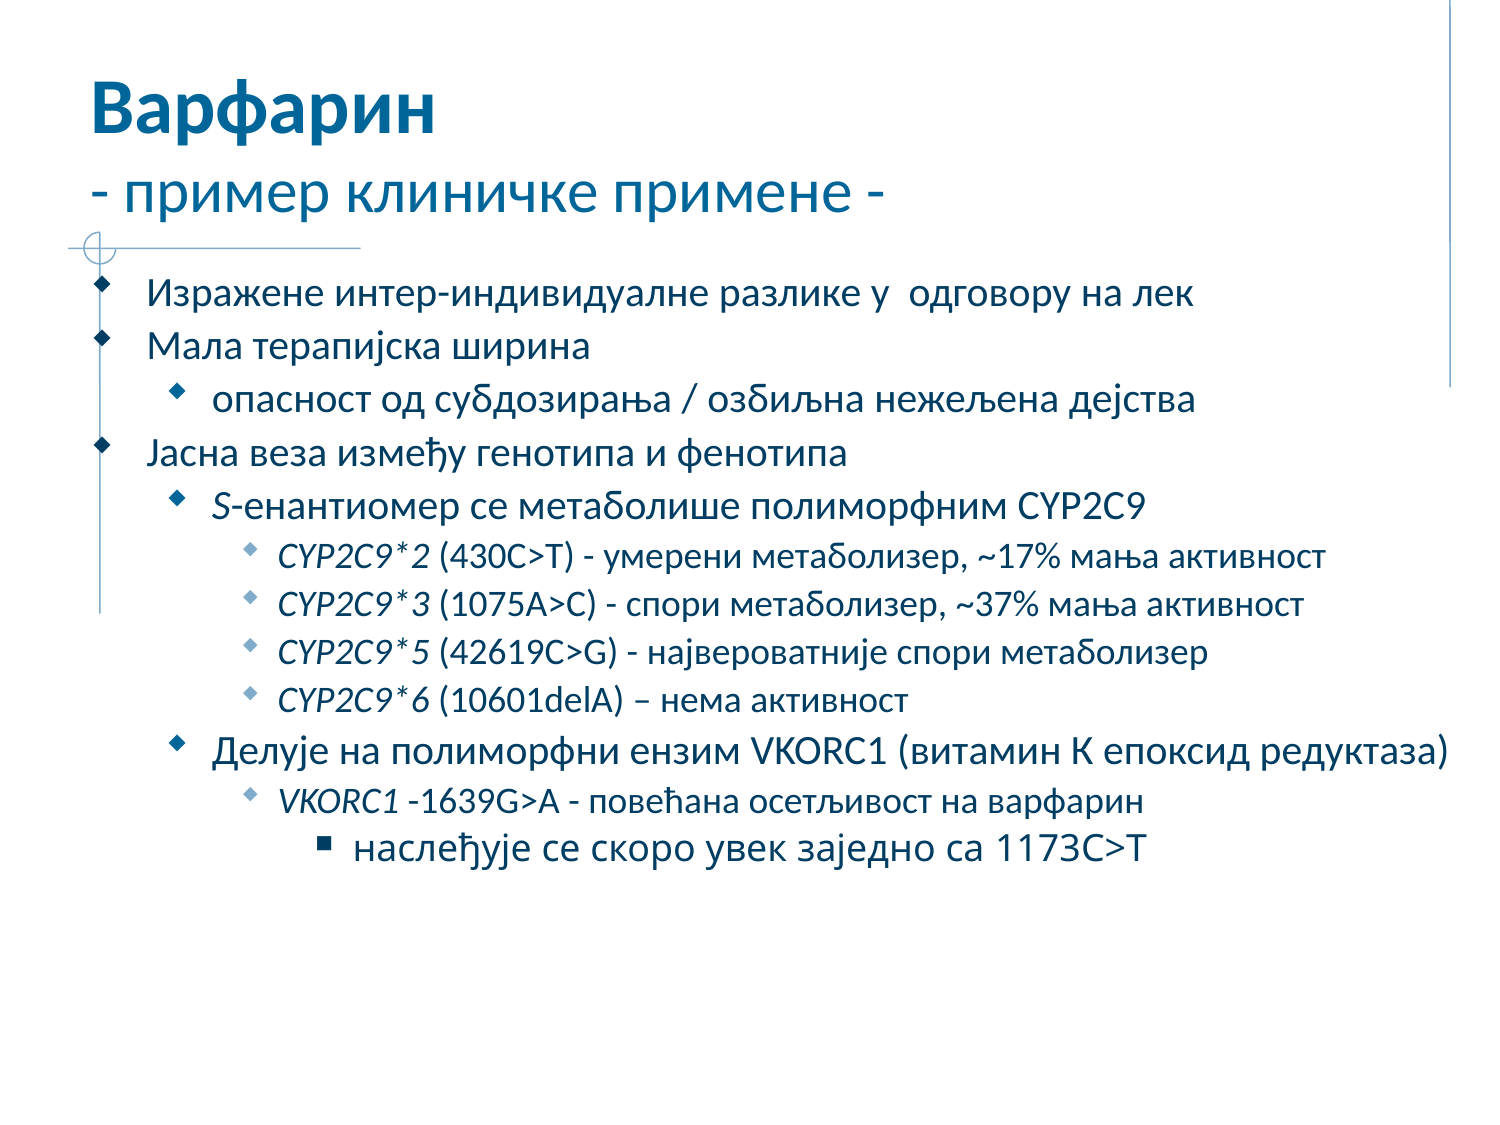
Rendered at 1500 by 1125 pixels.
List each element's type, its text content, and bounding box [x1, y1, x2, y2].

title Варфарин - пример клиничке примене - [74, 44, 1500, 233]
list Изражене интер-индивидуалне разлике у одговору на лек Мала терапијска ширина опасност од субдозирања / озбиљна нежељена дејства Јасна веза између генотипа и фенотипа S-енантиомер се метаболише полиморфним CYP2C9 CYP2C9*2 (430C>T) - умерени метаболизер, ~17% мања активност CYP2C9*3 (1075A>C) - спори метаболизер, ~37% мања активност CYP2C9*5 (42619C>G) - највероватније спори метаболизер CYP2C9*6 (10601delA) – нема активност Делује на полиморфни ензим VKORC1 (витамин К епоксид редуктаза) VKORC1 -1639G>A - повећана осетљивост на варфарин наслеђује се скоро увек заједно са 1173C>T [74, 262, 1483, 977]
